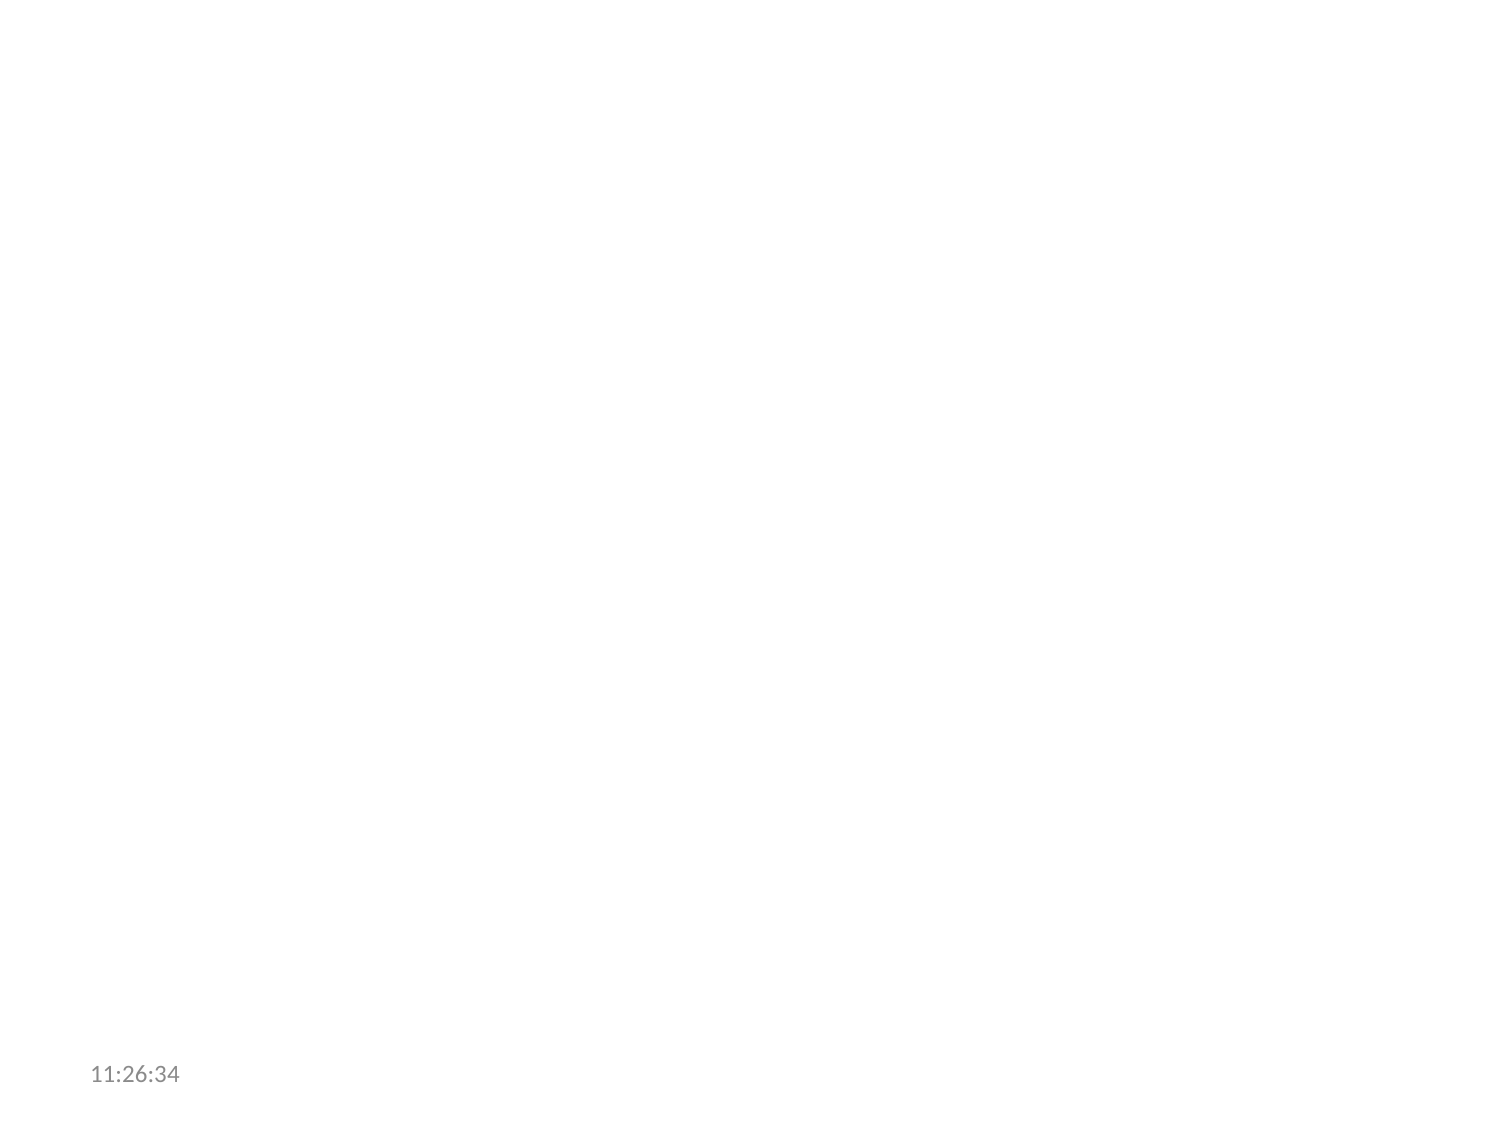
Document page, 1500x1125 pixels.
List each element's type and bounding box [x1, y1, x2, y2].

slide_number [75, 1042, 425, 1103]
